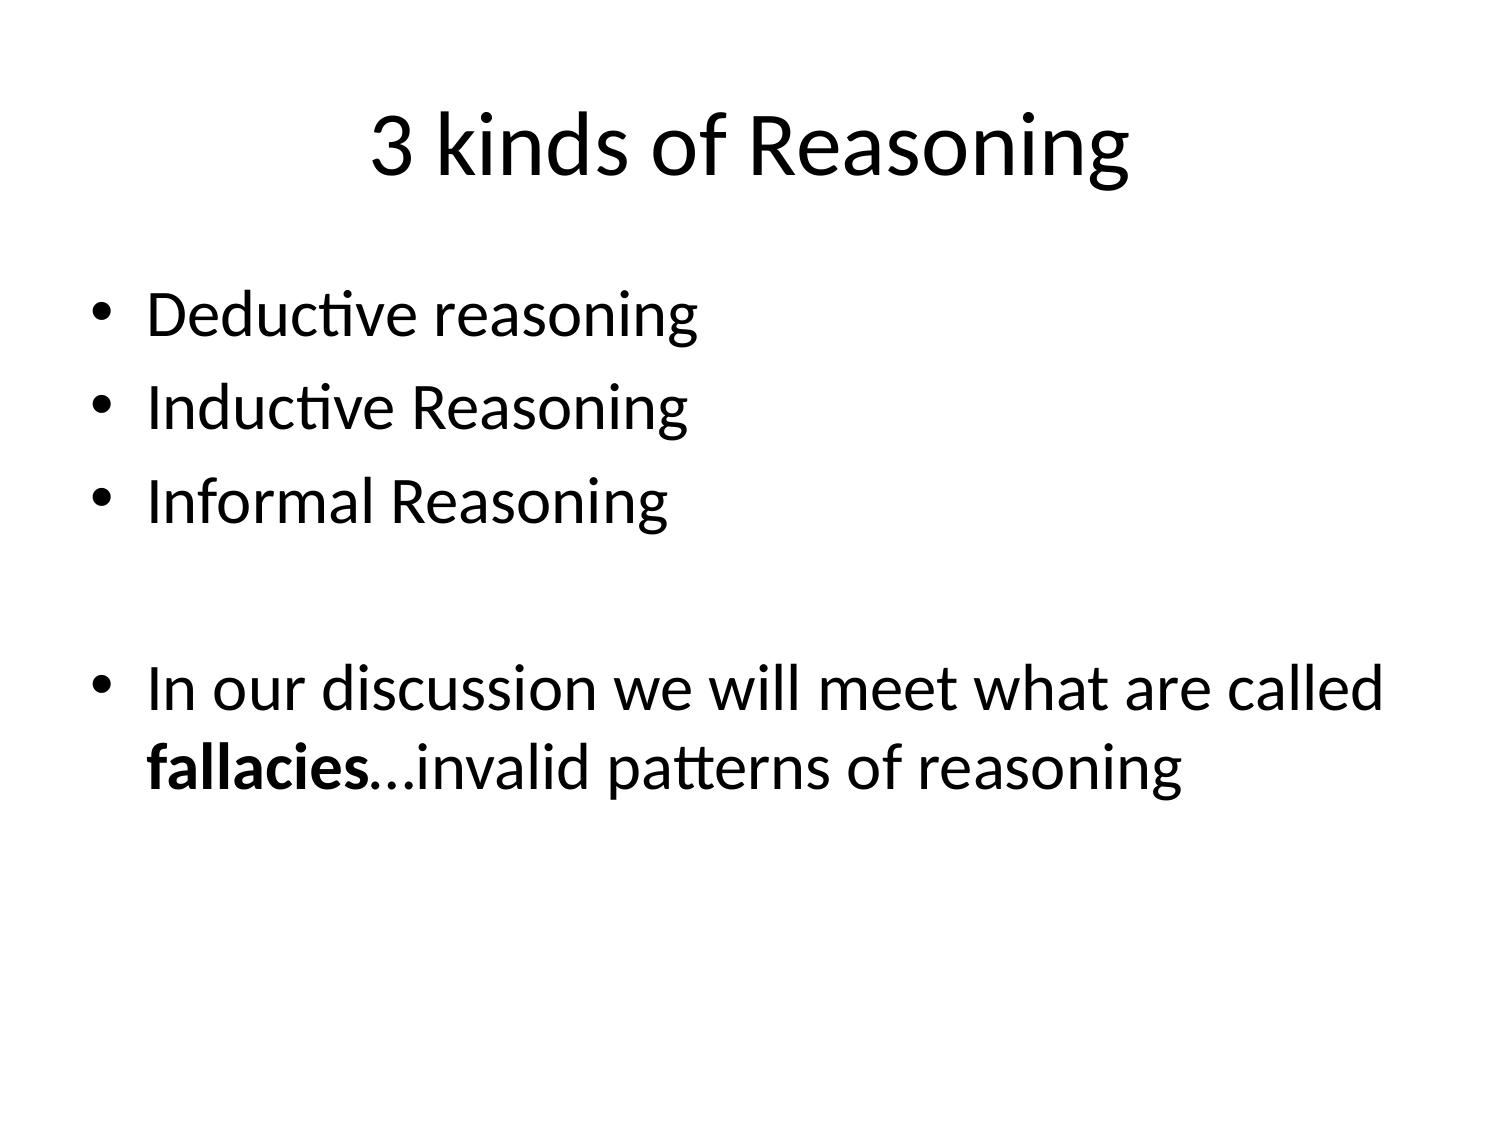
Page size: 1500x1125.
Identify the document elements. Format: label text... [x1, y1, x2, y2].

title 3 kinds of Reasoning [75, 45, 1425, 233]
list Deductive reasoning Inductive Reasoning Informal Reasoning In our discussion we will meet what are called fallacies…invalid patterns of reasoning [75, 262, 1425, 1005]
